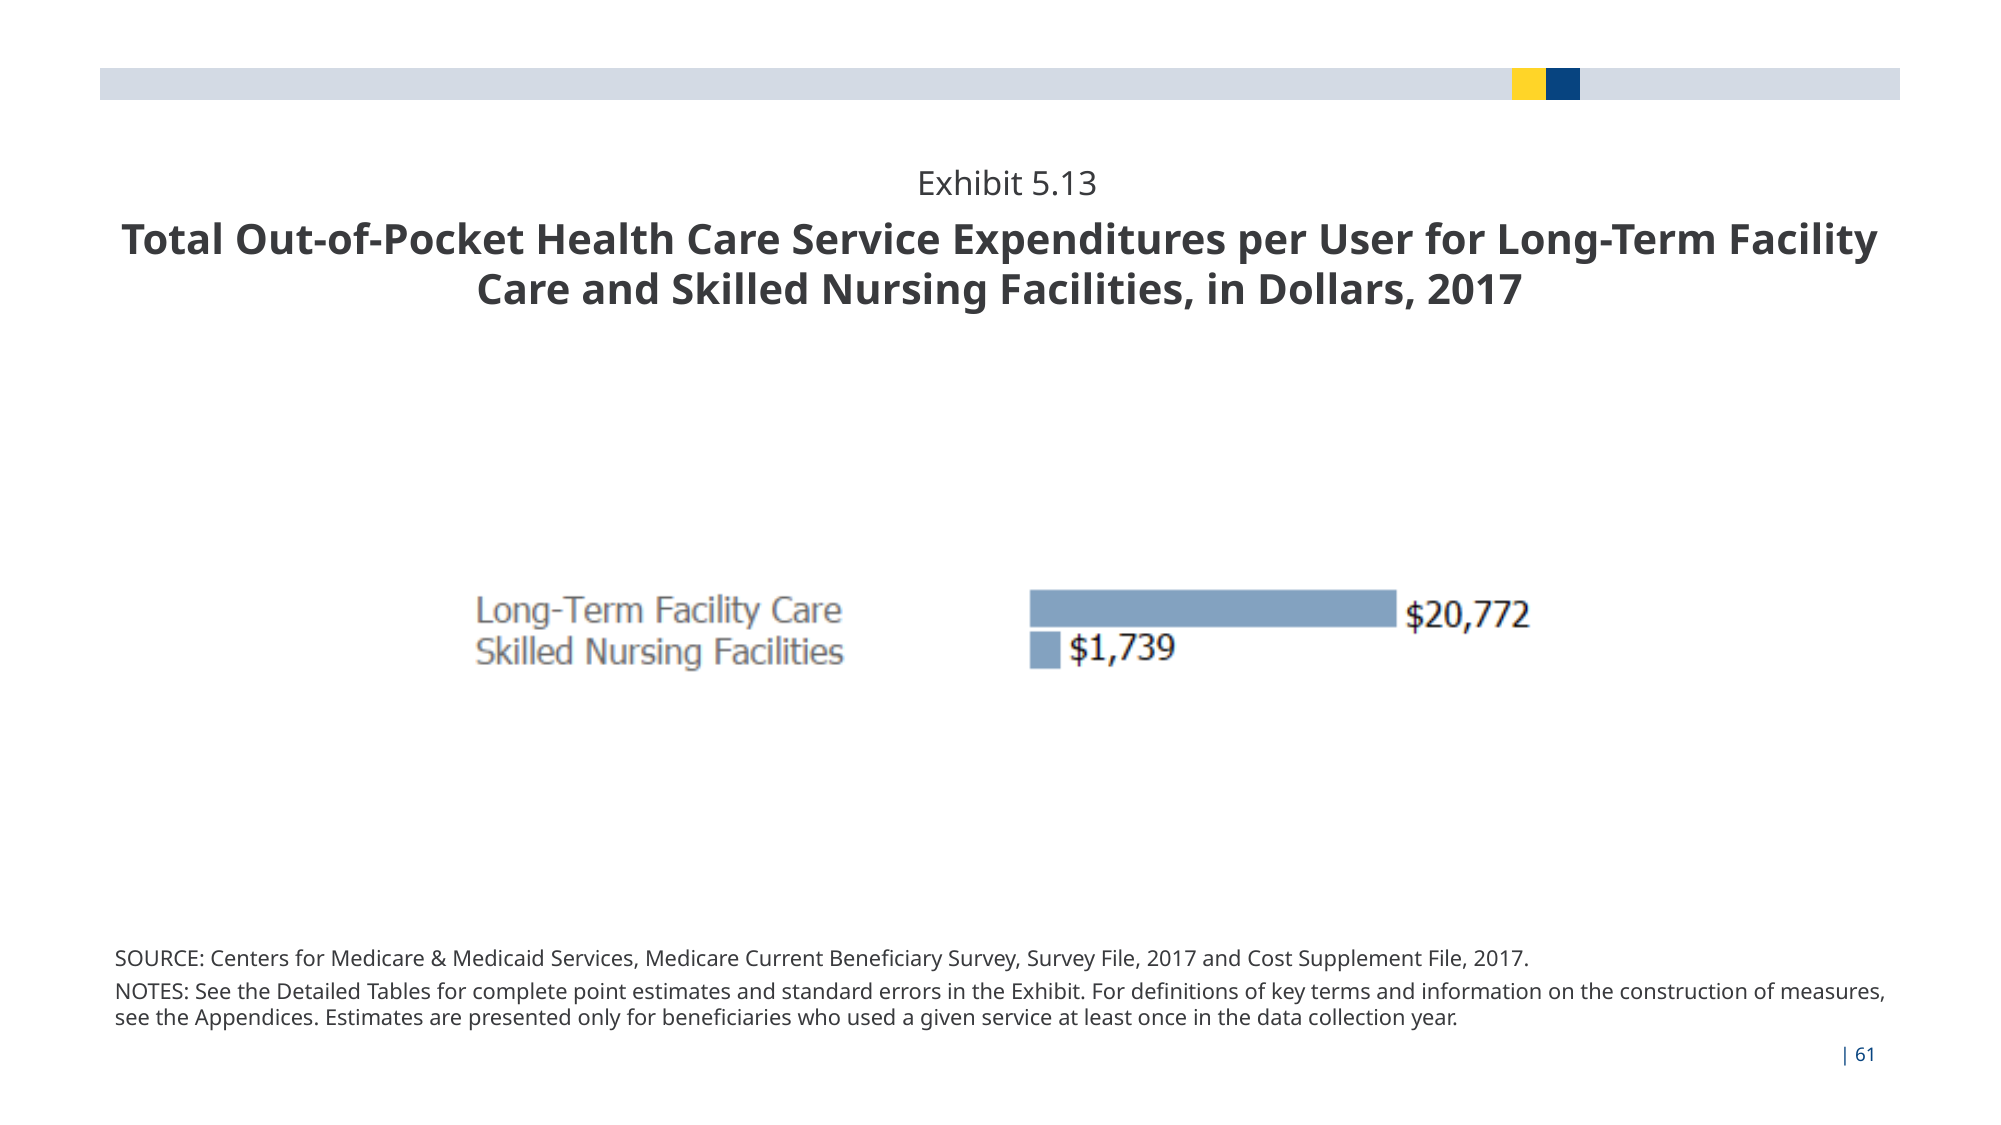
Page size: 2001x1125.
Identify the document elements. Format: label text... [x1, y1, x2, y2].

title Exhibit 5.13 [99, 154, 1900, 213]
list Total Out-of-Pocket Health Care Service Expenditures per User for Long-Term Facility Care and Skilled Nursing Facilities, in Dollars, 2017 [99, 213, 1900, 300]
picture [437, 562, 1558, 690]
list SOURCE: Centers for Medicare & Medicaid Services, Medicare Current Beneficiary Survey, Survey File, 2017 and Cost Supplement File, 2017. NOTES: See the Detailed Tables for complete point estimates and standard errors in the Exhibit. For definitions of key terms and information on the construction of measures, see the Appendices. Estimates are presented only for beneficiaries who used a given service at least once in the data collection year. [99, 937, 1900, 1075]
